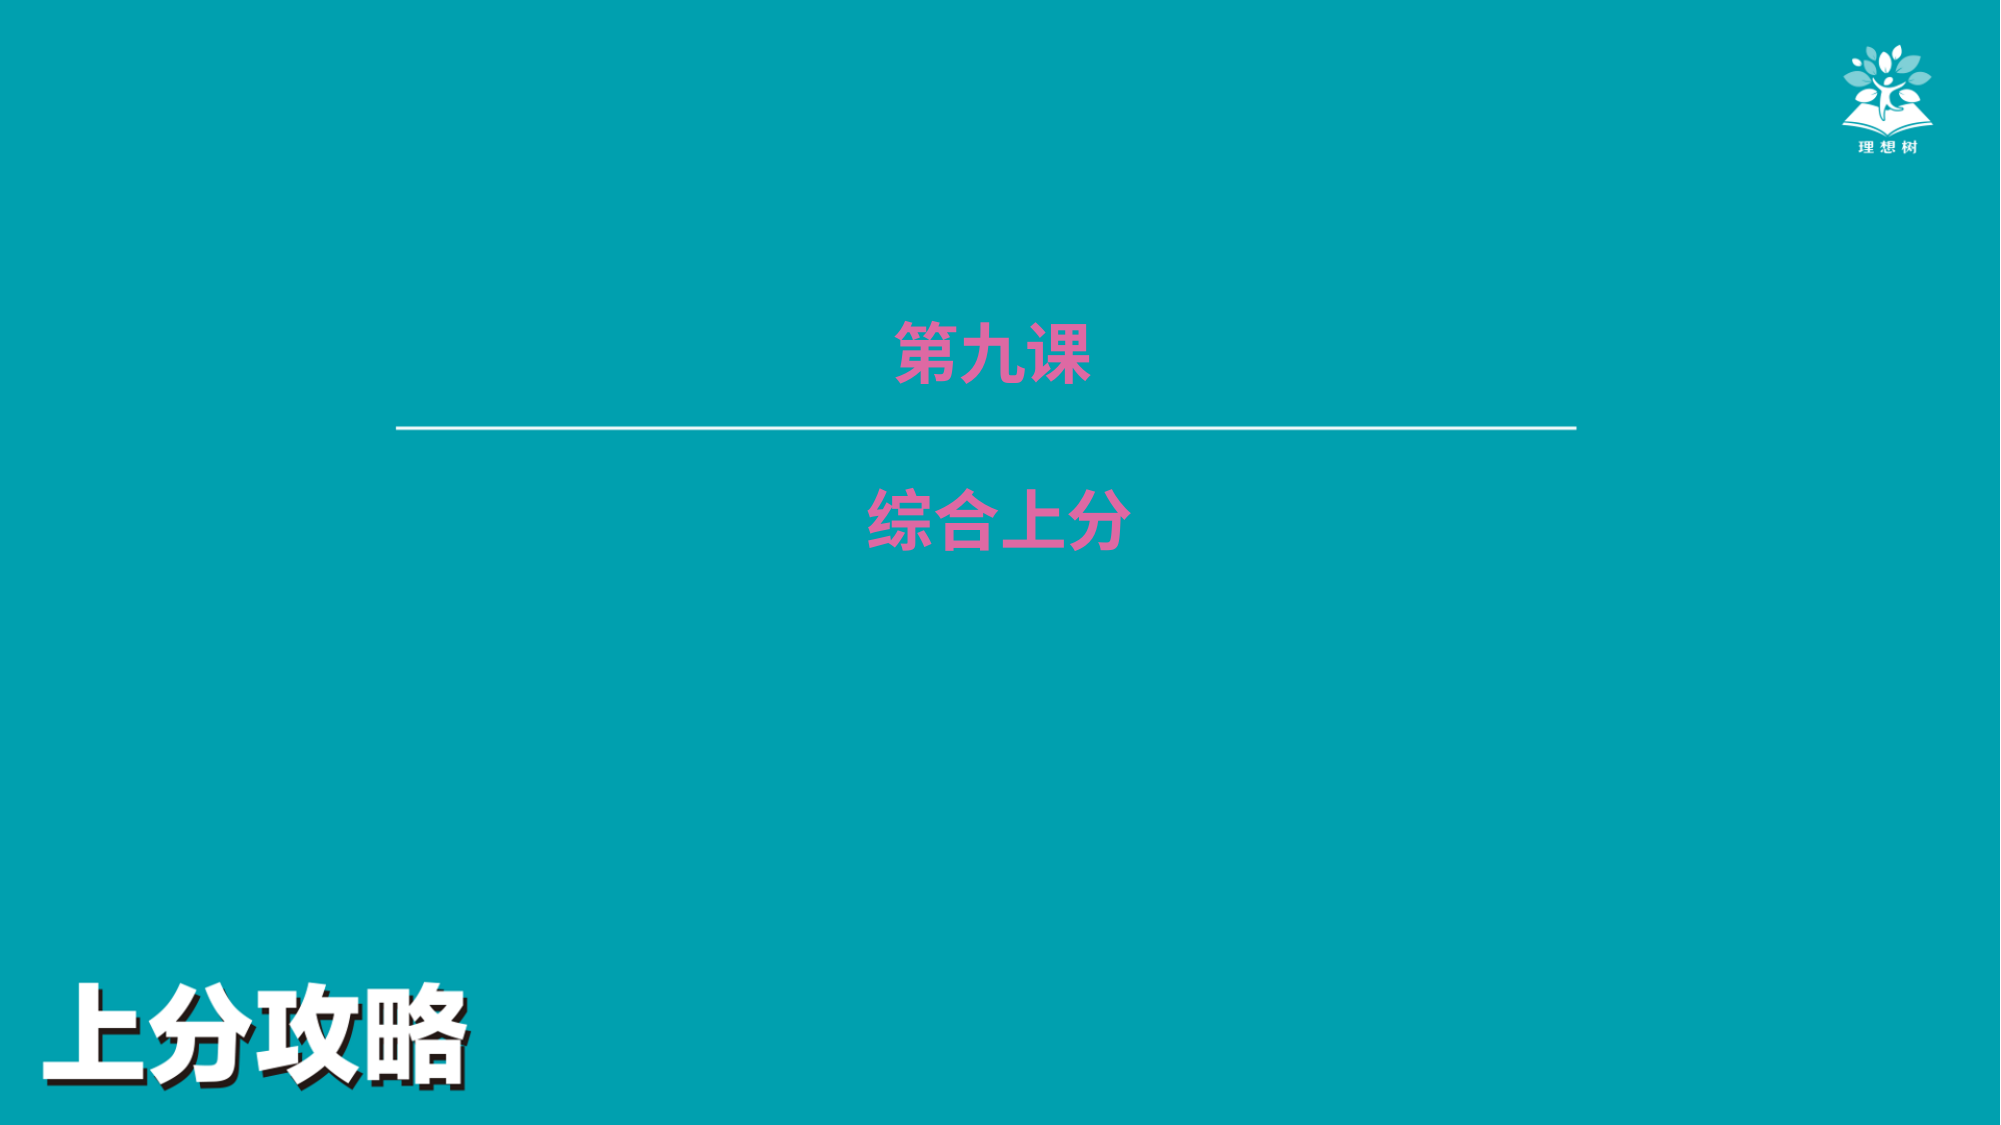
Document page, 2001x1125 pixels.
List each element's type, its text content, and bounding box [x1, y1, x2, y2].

picture [0, 0, 2000, 380]
text_box 第九课 综合上分 [0, 380, 2000, 487]
picture [0, 487, 2000, 1125]
